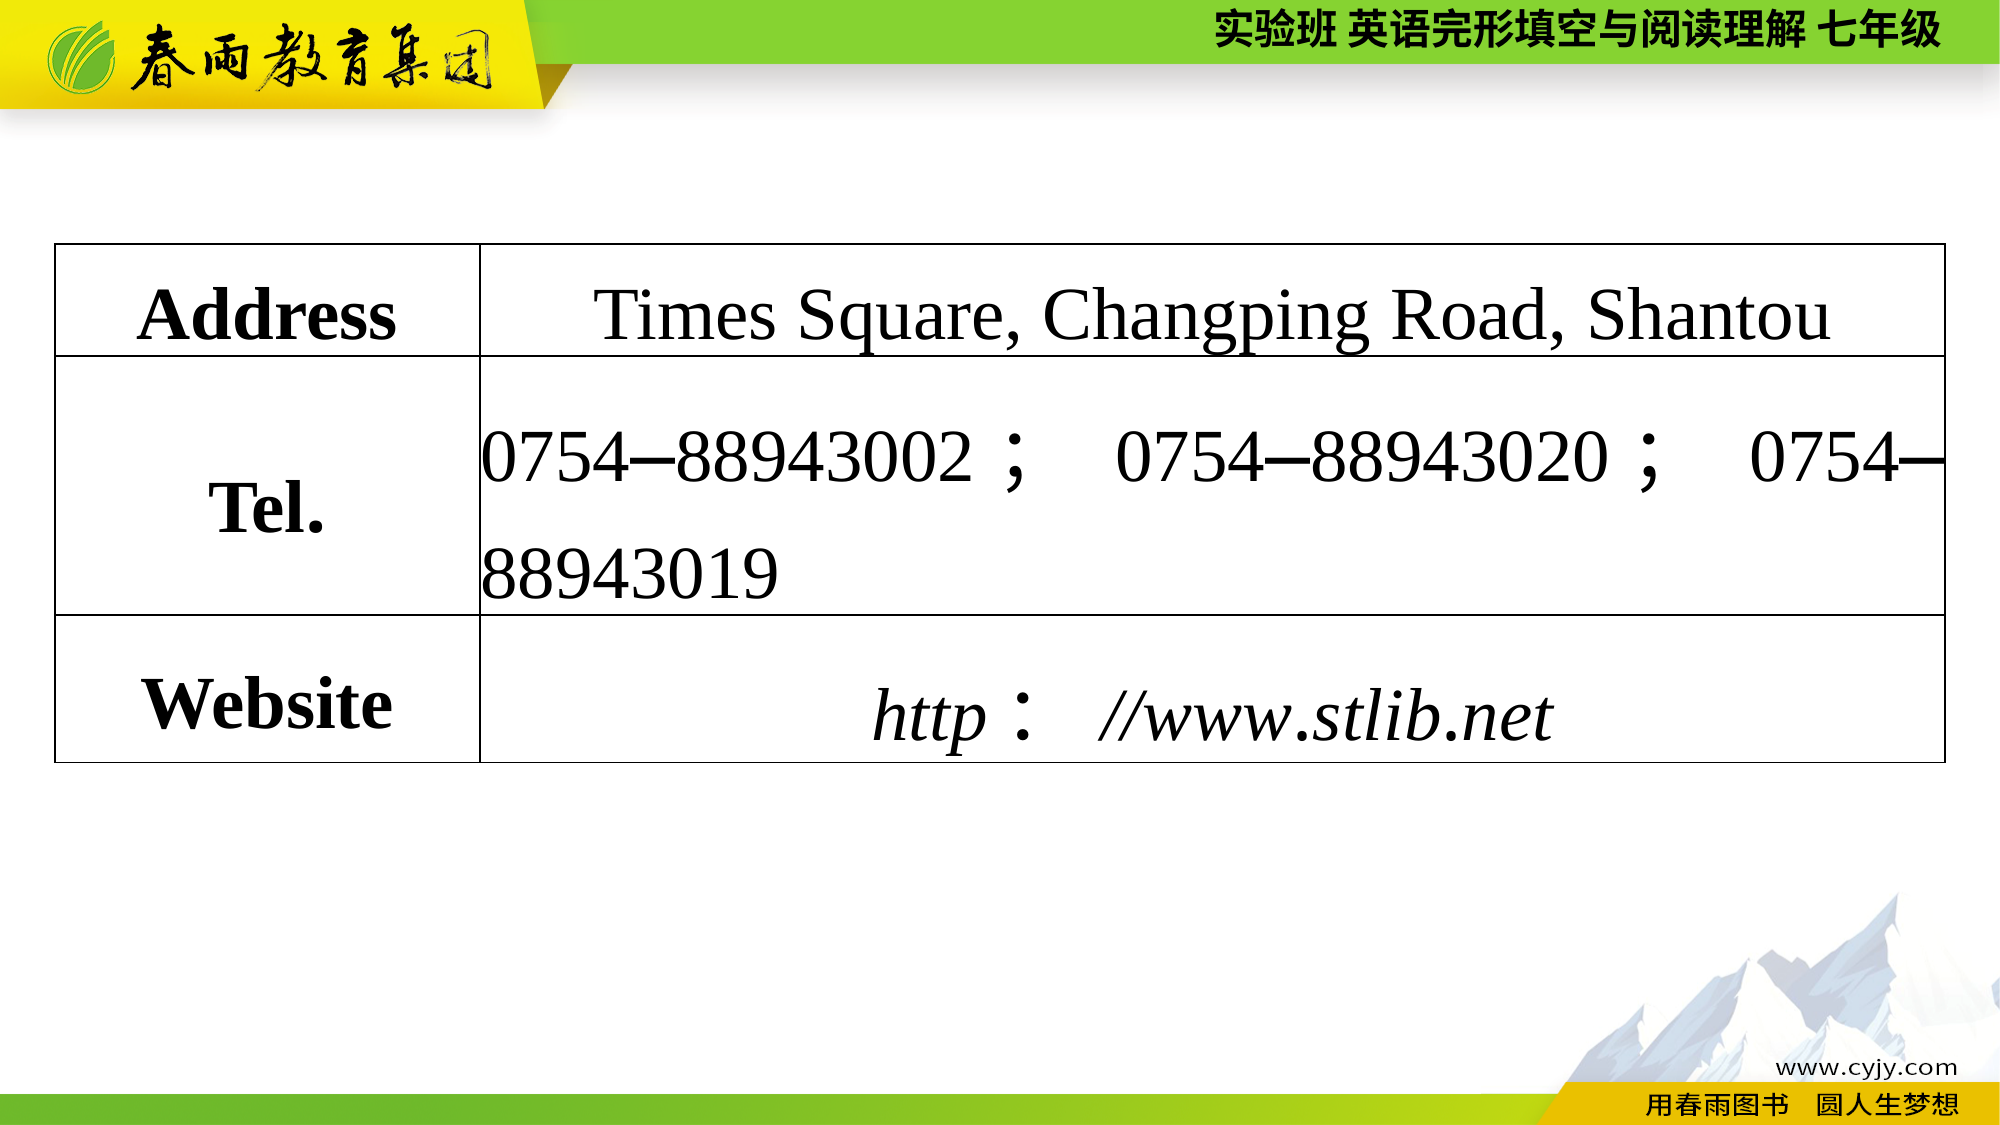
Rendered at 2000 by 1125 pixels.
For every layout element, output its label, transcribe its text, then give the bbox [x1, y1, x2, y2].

table_cell 0754—88943002； 0754—88943020； 0754—88943019 [481, 357, 1944, 614]
table_cell Tel. [56, 357, 479, 614]
table_cell http：//www.stlib.net [481, 616, 1944, 762]
table_cell Website [56, 616, 479, 762]
table_header Times Square, Changping Road, Shantou [481, 245, 1944, 355]
picture [0, 0, 2000, 1125]
table_header Address [56, 245, 479, 355]
